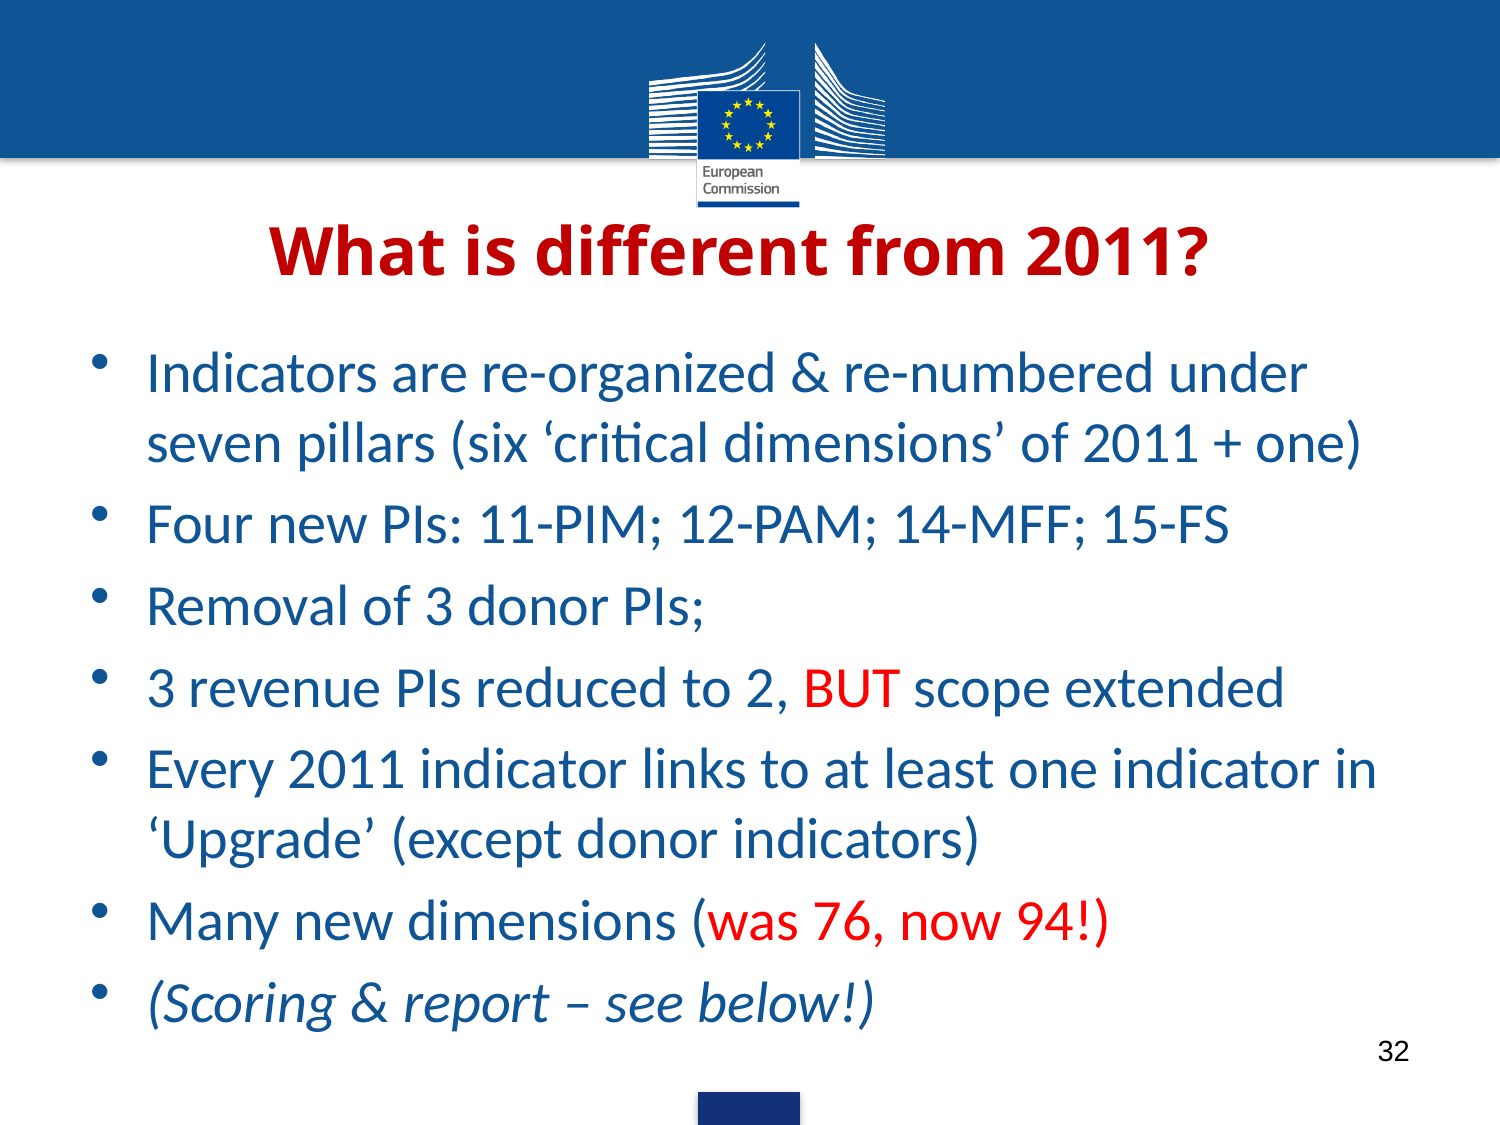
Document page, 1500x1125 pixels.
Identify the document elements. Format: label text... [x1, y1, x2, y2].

list Indicators are re-organized & re-numbered under seven pillars (six ‘critical dimensions’ of 2011 + one) Four new PIs: 11-PIM; 12-PAM; 14-MFF; 15-FS Removal of 3 donor PIs; 3 revenue PIs reduced to 2, BUT scope extended Every 2011 indicator links to at least one indicator in ‘Upgrade’ (except donor indicators) Many new dimensions (was 76, now 94!) (Scoring & report – see below!) [75, 326, 1425, 988]
title What is different from 2011? [64, 208, 1415, 290]
slide_number 32 [1074, 1024, 1426, 1103]
picture [649, 42, 885, 208]
